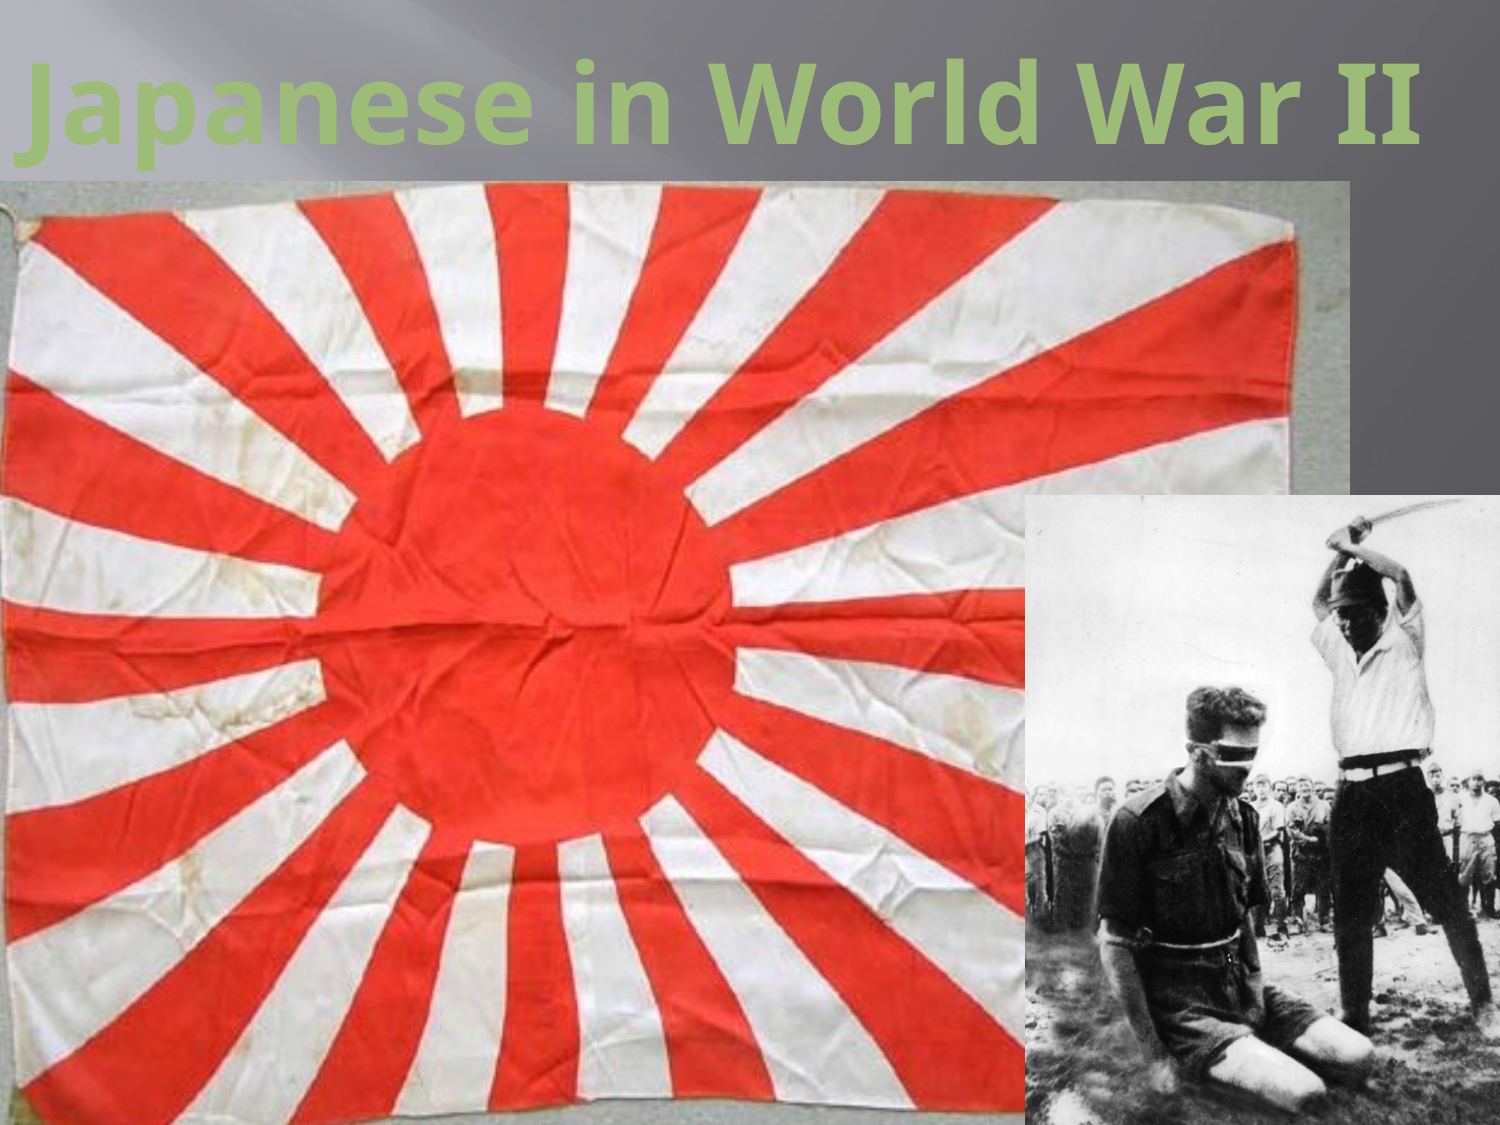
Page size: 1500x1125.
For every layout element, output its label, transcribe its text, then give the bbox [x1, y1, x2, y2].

picture [0, 181, 1500, 1125]
text_box Japanese in World War II [7, 24, 1441, 175]
